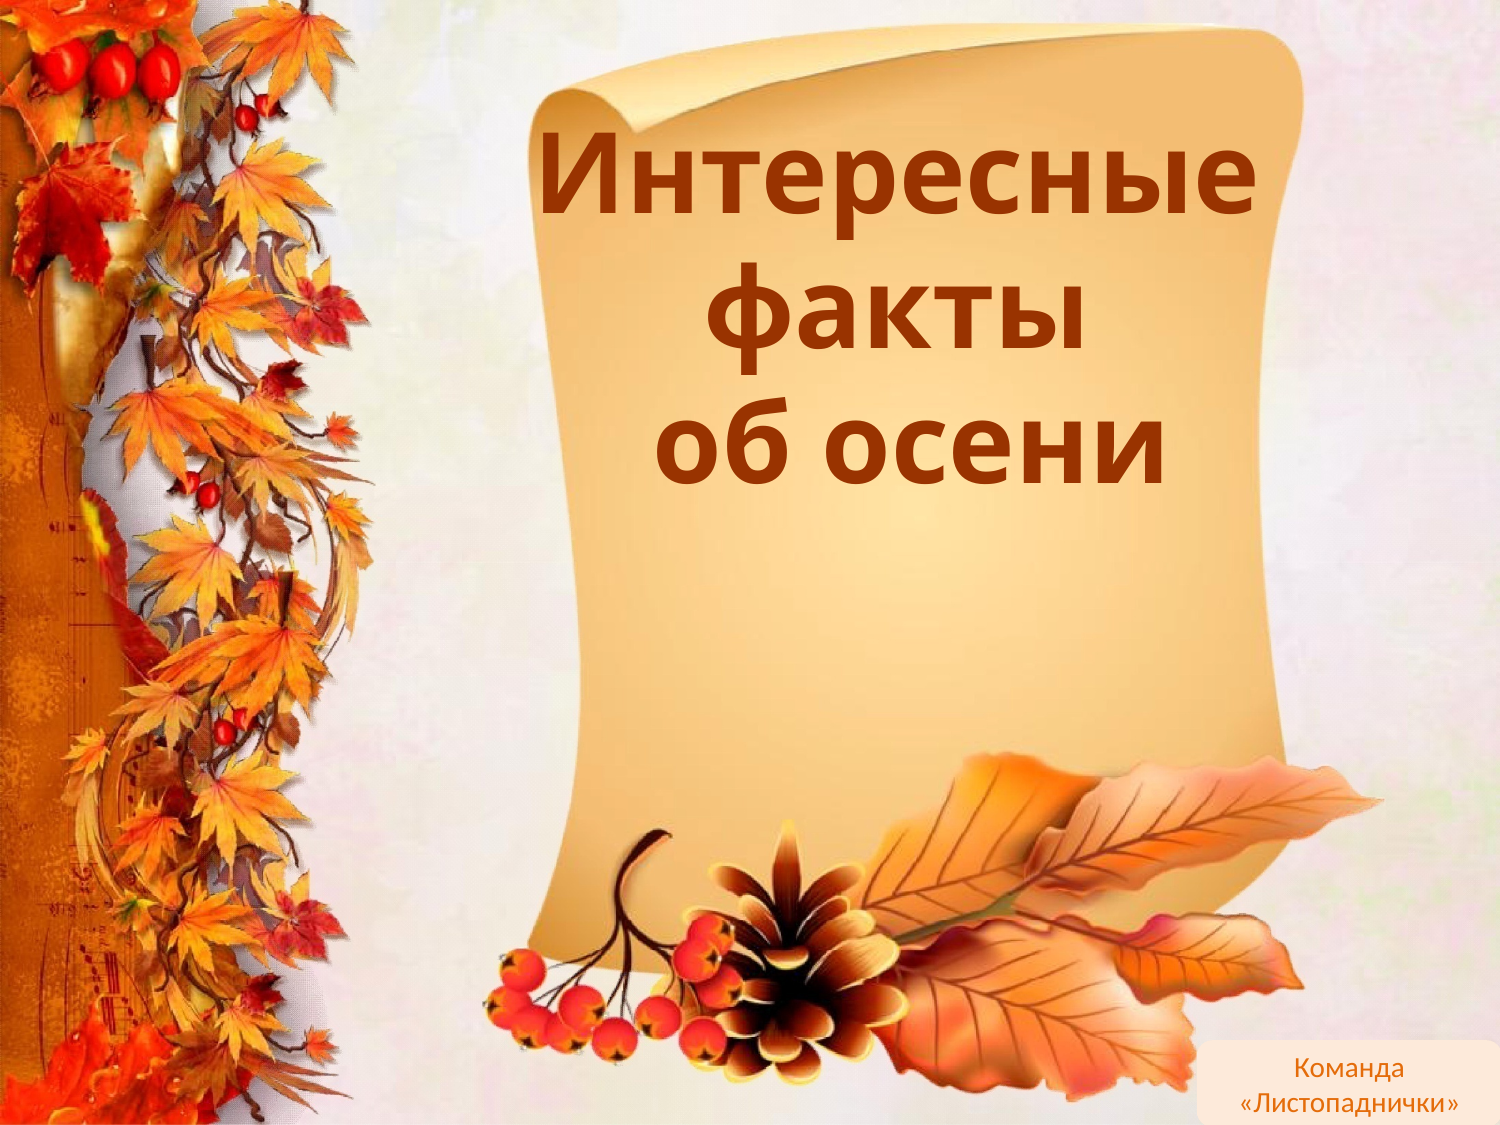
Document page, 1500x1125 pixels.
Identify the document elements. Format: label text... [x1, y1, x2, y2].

picture [0, 0, 1500, 1125]
text_box Интересные факты об осени [490, 93, 1334, 740]
text_box Команда «Листопаднички» [1196, 1040, 1500, 1125]
